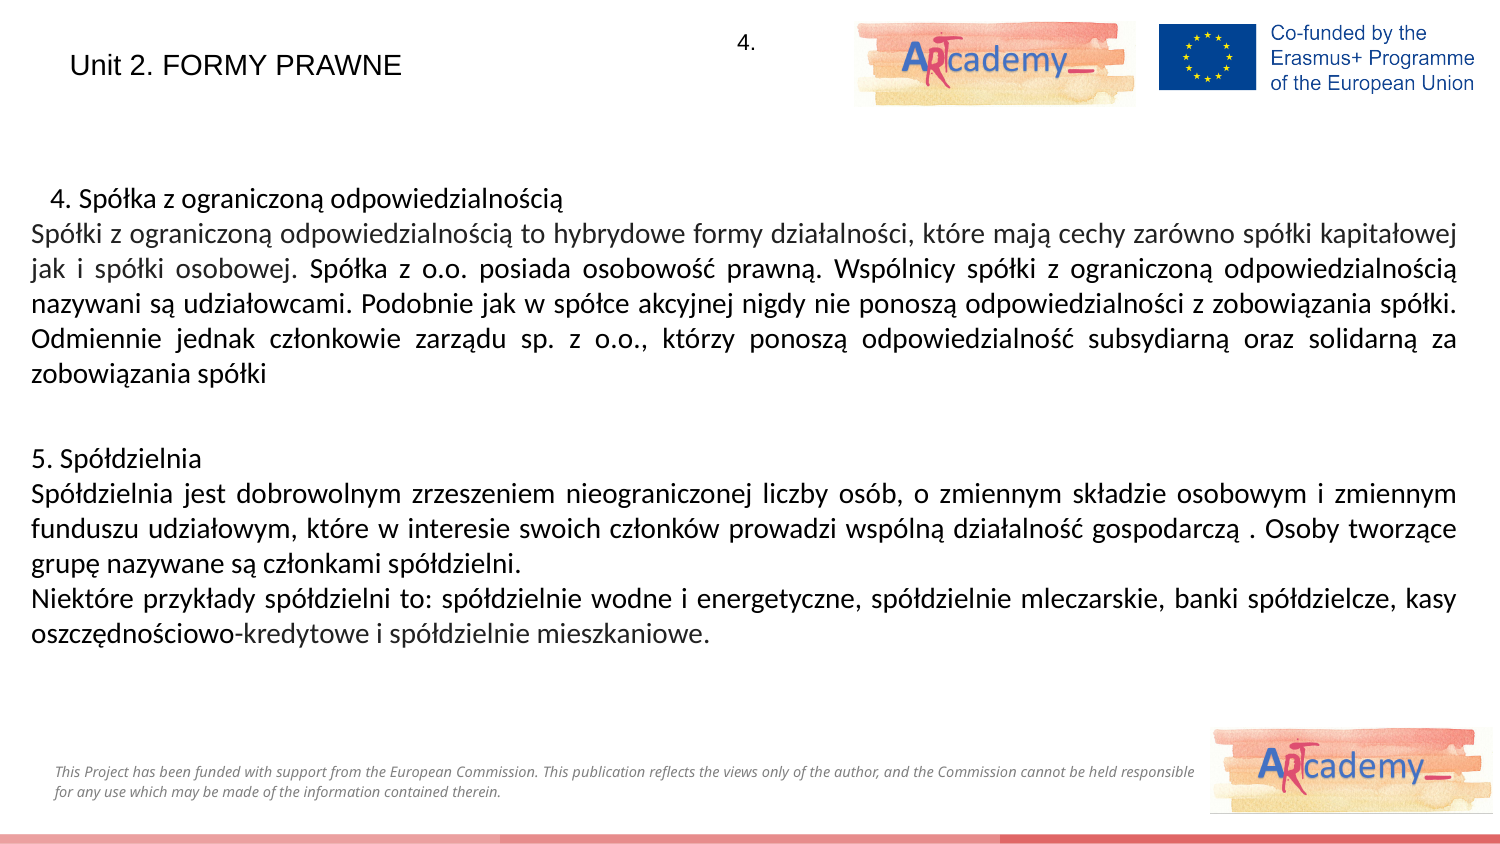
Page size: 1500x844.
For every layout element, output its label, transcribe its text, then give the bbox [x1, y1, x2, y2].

text_box 4. [722, 20, 778, 55]
text_box Unit 2. FORMY PRAWNE [54, 39, 476, 89]
text_box This Project has been funded with support from the European Commission. This publication reflects the views only of the author, and the Commission cannot be held responsible for any use which may be made of the information contained therein. [39, 754, 1205, 799]
list 4. Spółka z ograniczoną odpowiedzialnością Spółki z ograniczoną odpowiedzialnością to hybrydowe formy działalności, które mają cechy zarówno spółki kapitałowej jak i spółki osobowej. Spółka z o.o. posiada osobowość prawną. Wspólnicy spółki z ograniczoną odpowiedzialnością nazywani są udziałowcami. Podobnie jak w spółce akcyjnej nigdy nie ponoszą odpowiedzialności z zobowiązania spółki. Odmiennie jednak członkowie zarządu sp. z o.o., którzy ponoszą odpowiedzialność subsydiarną oraz solidarną za zobowiązania spółki 5. Spółdzielnia Spółdzielnia jest dobrowolnym zrzeszeniem nieograniczonej liczby osób, o zmiennym składzie osobowym i zmiennym funduszu udziałowym, które w interesie swoich członków prowadzi wspólną działalność gospodarczą . Osoby tworzące grupę nazywane są członkami spółdzielni. Niektóre przykłady spółdzielni to: spółdzielnie wodne i energetyczne, spółdzielnie mleczarskie, banki spółdzielcze, kasy oszczędnościowo-kredytowe i spółdzielnie mieszkaniowe. [16, 159, 1474, 707]
picture [854, 2, 1137, 138]
picture [1158, 24, 1474, 94]
picture [1210, 709, 1493, 844]
